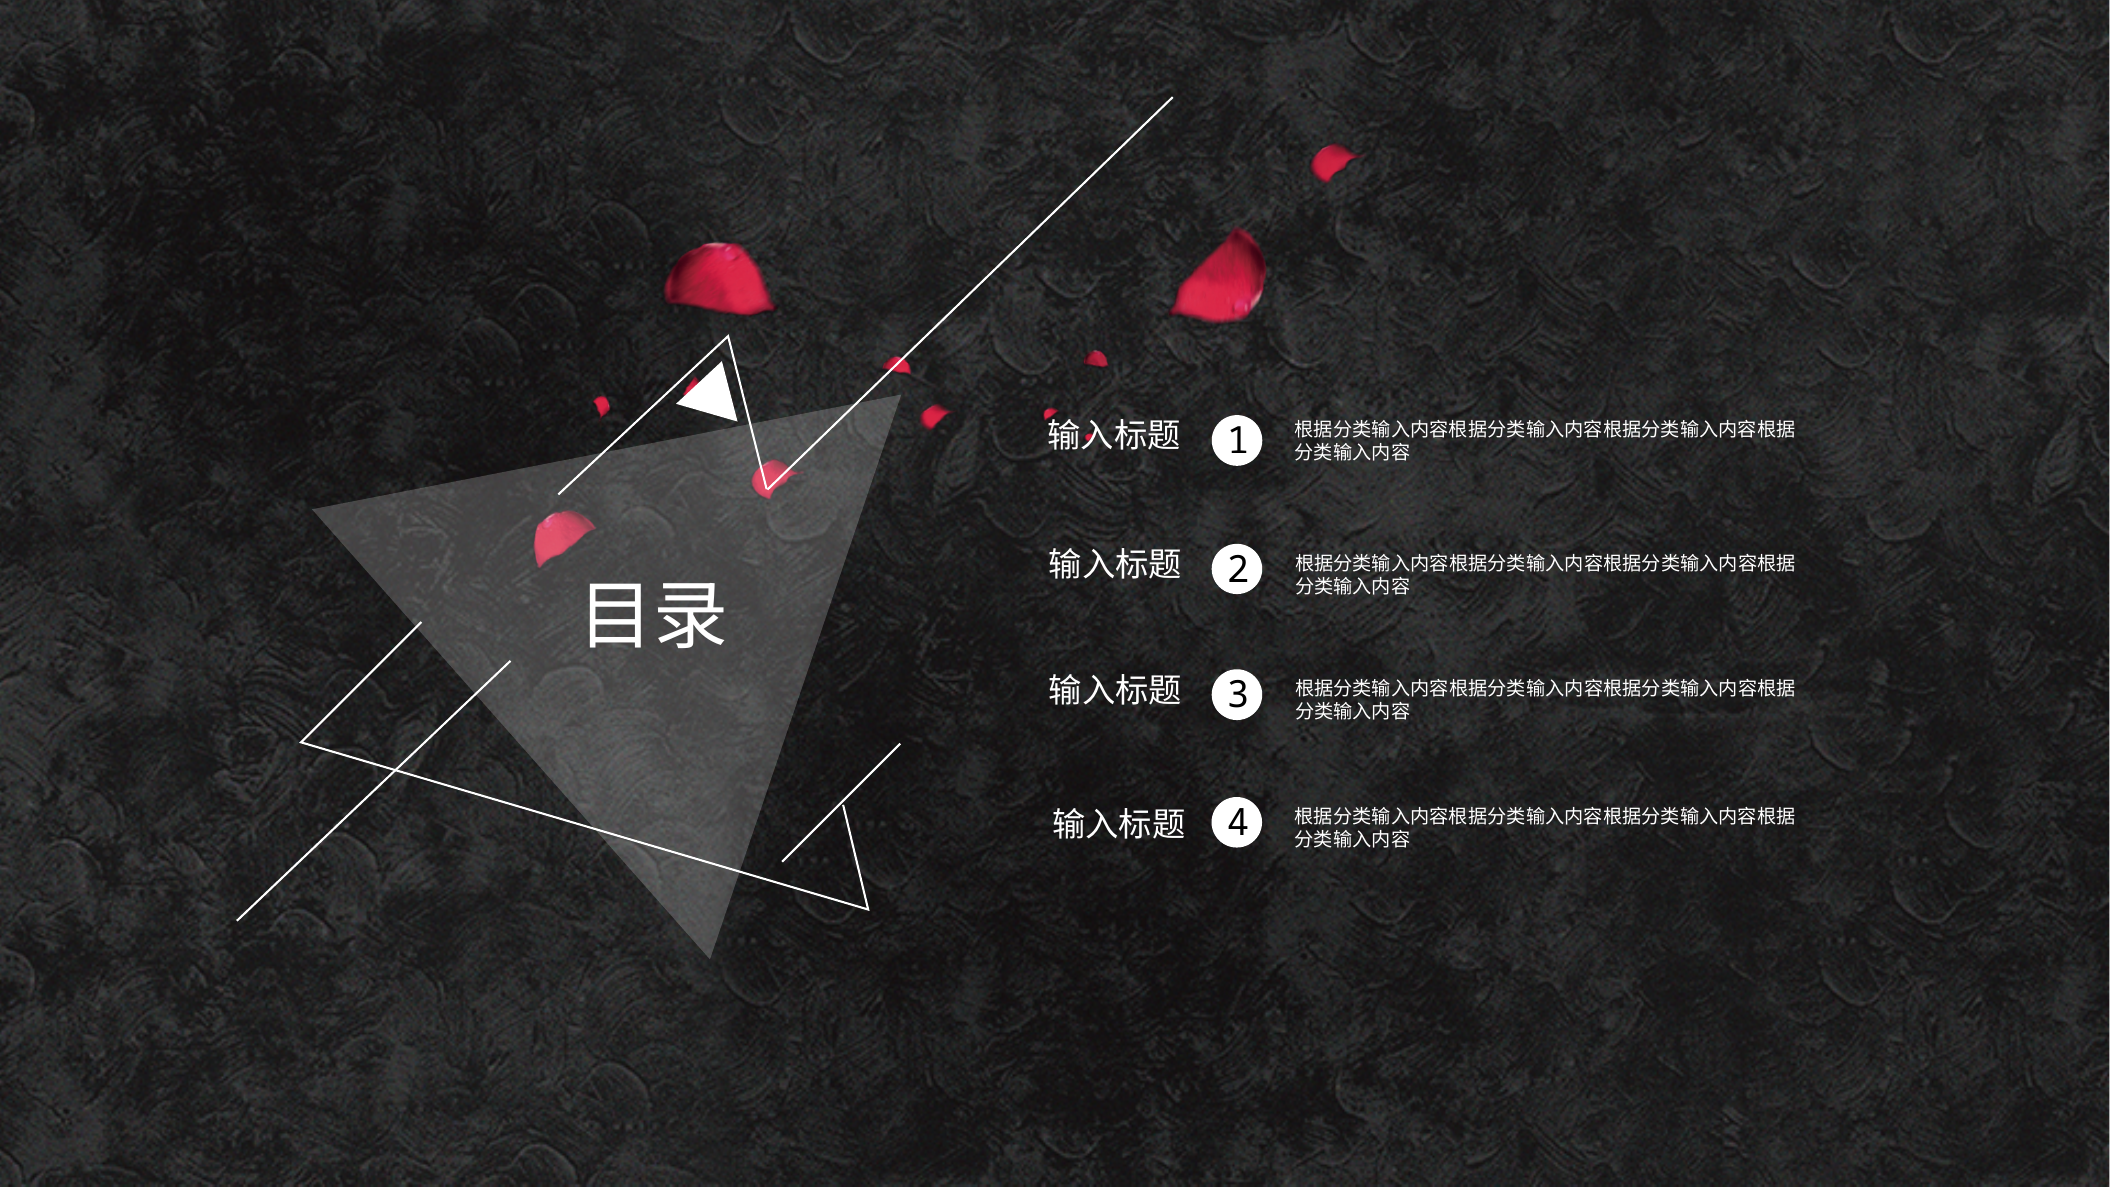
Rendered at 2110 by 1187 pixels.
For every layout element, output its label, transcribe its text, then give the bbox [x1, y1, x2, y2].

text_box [1034, 536, 1823, 606]
text_box [310, 492, 848, 774]
text_box 目录 [563, 560, 744, 665]
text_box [1173, 406, 1823, 472]
text_box [381, 621, 509, 660]
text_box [782, 743, 901, 862]
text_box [1034, 661, 1823, 732]
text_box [1037, 790, 1823, 859]
text_box [511, 660, 870, 912]
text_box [767, 97, 1173, 490]
picture [0, 0, 2110, 1187]
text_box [236, 660, 511, 921]
text_box [595, 831, 740, 962]
